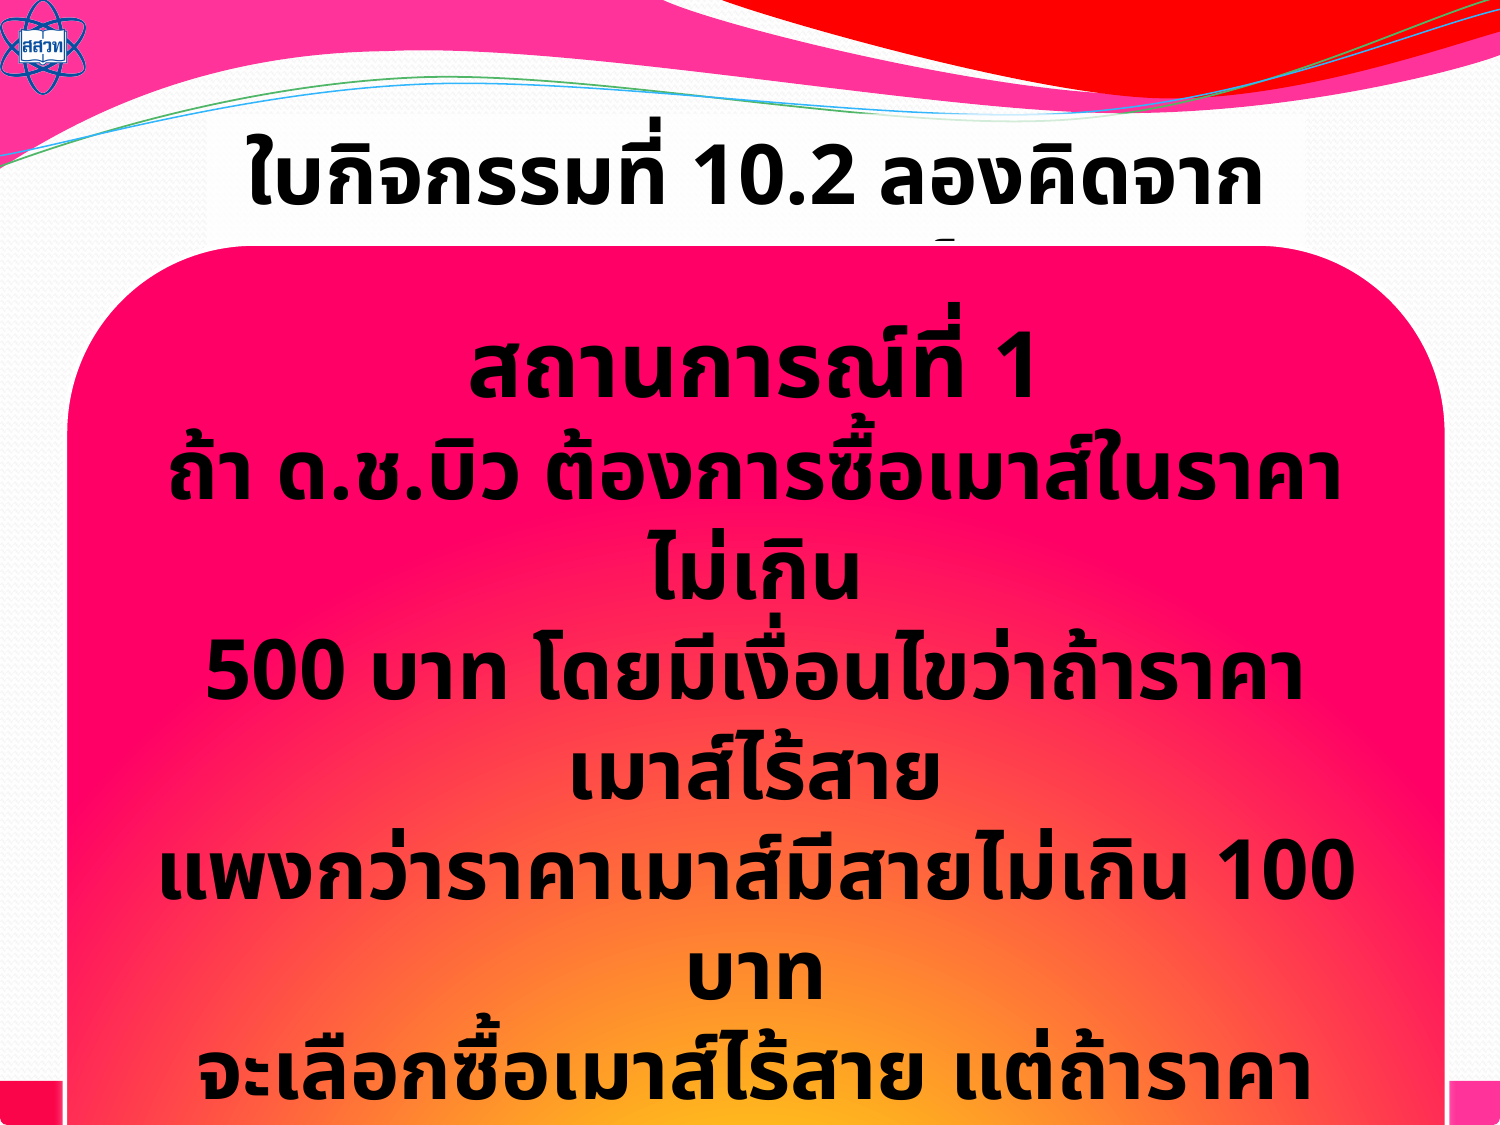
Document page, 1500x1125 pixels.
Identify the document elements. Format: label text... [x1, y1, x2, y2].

picture [0, 0, 86, 95]
text_box ใบกิจกรรมที่ 10.2 ลองคิดจากสถานการณ์ [206, 113, 1306, 248]
text_box สถานการณ์ที่ 1 ถ้า ด.ช.บิว ต้องการซื้อเมาส์ในราคาไม่เกิน 500 บาท โดยมีเงื่อนไขว่าถ้าราคาเมาส์ไร้สาย แพงกว่าราคาเมาส์มีสายไม่เกิน 100 บาท จะเลือกซื้อเมาส์ไร้สาย แต่ถ้าราคาแพงเกินกว่า 100 บาทจะเลือกซื้อเมาส์มีสาย [64, 242, 1448, 1125]
